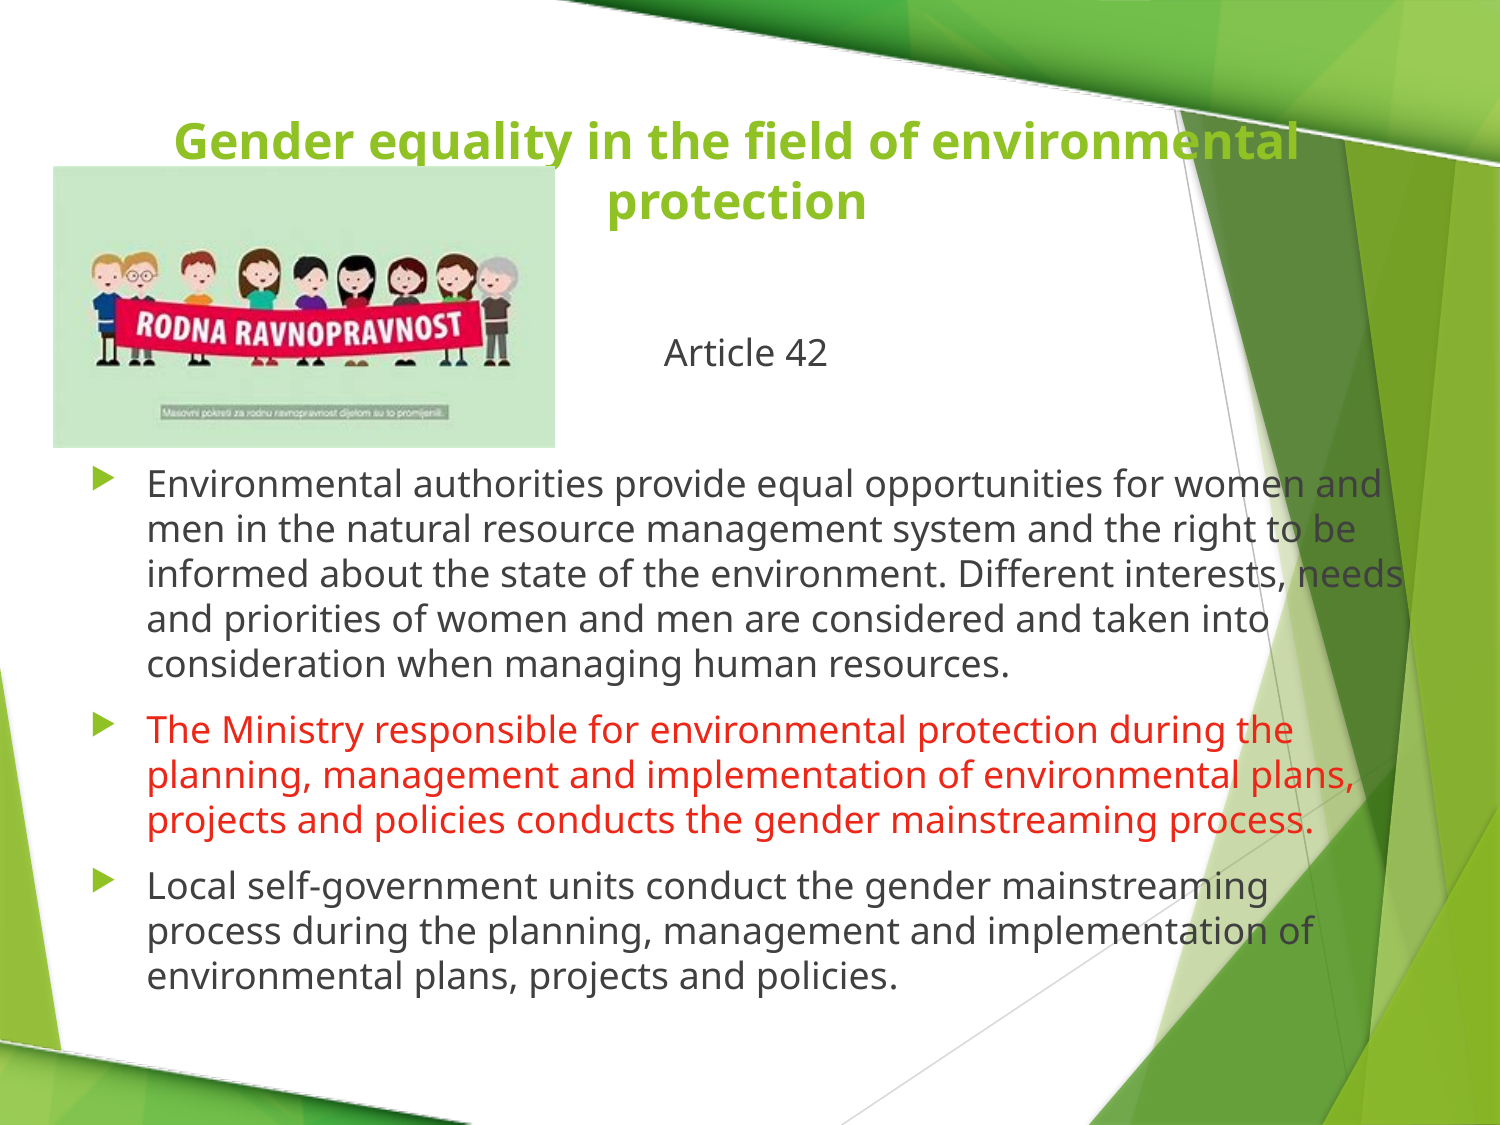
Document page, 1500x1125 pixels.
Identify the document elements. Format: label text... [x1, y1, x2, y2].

list Article 42 Environmental authorities provide equal opportunities for women and men in the natural resource management system and the right to be informed about the state of the environment. Different interests, needs and priorities of women and men are considered and taken into consideration when managing human resources. The Ministry responsible for environmental protection during the planning, management and implementation of environmental plans, projects and policies conducts the gender mainstreaming process. Local self-government units conduct the gender mainstreaming process during the planning, management and implementation of environmental plans, projects and policies. [75, 255, 1425, 1062]
title Gender equality in the field of environmental protection [135, 101, 1340, 232]
picture [0, 0, 1500, 1125]
